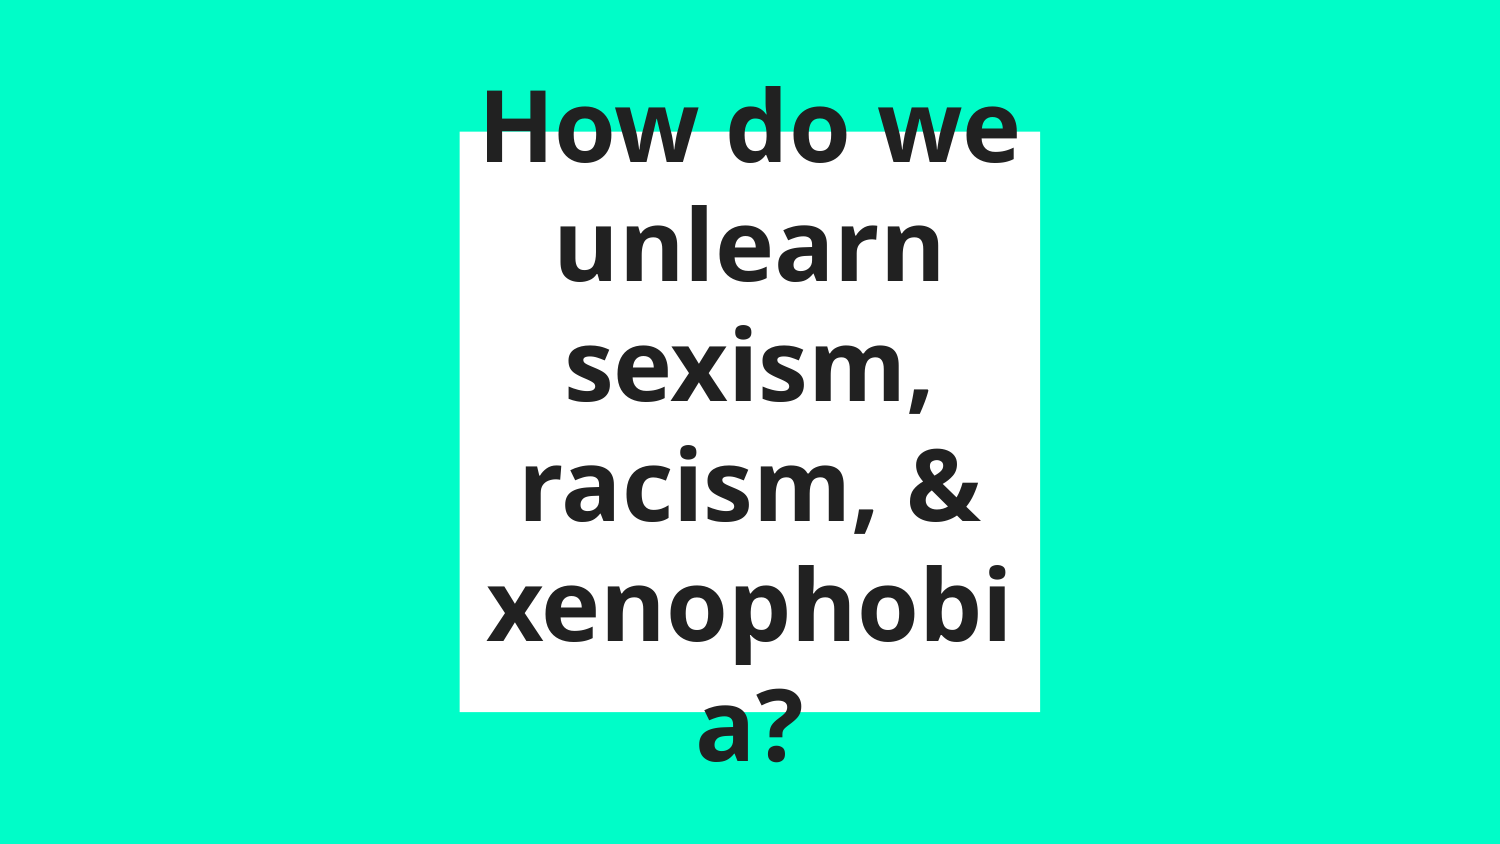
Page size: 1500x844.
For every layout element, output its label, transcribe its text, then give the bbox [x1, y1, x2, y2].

title How do we unlearn sexism, racism, & xenophobia? [459, 131, 1041, 713]
